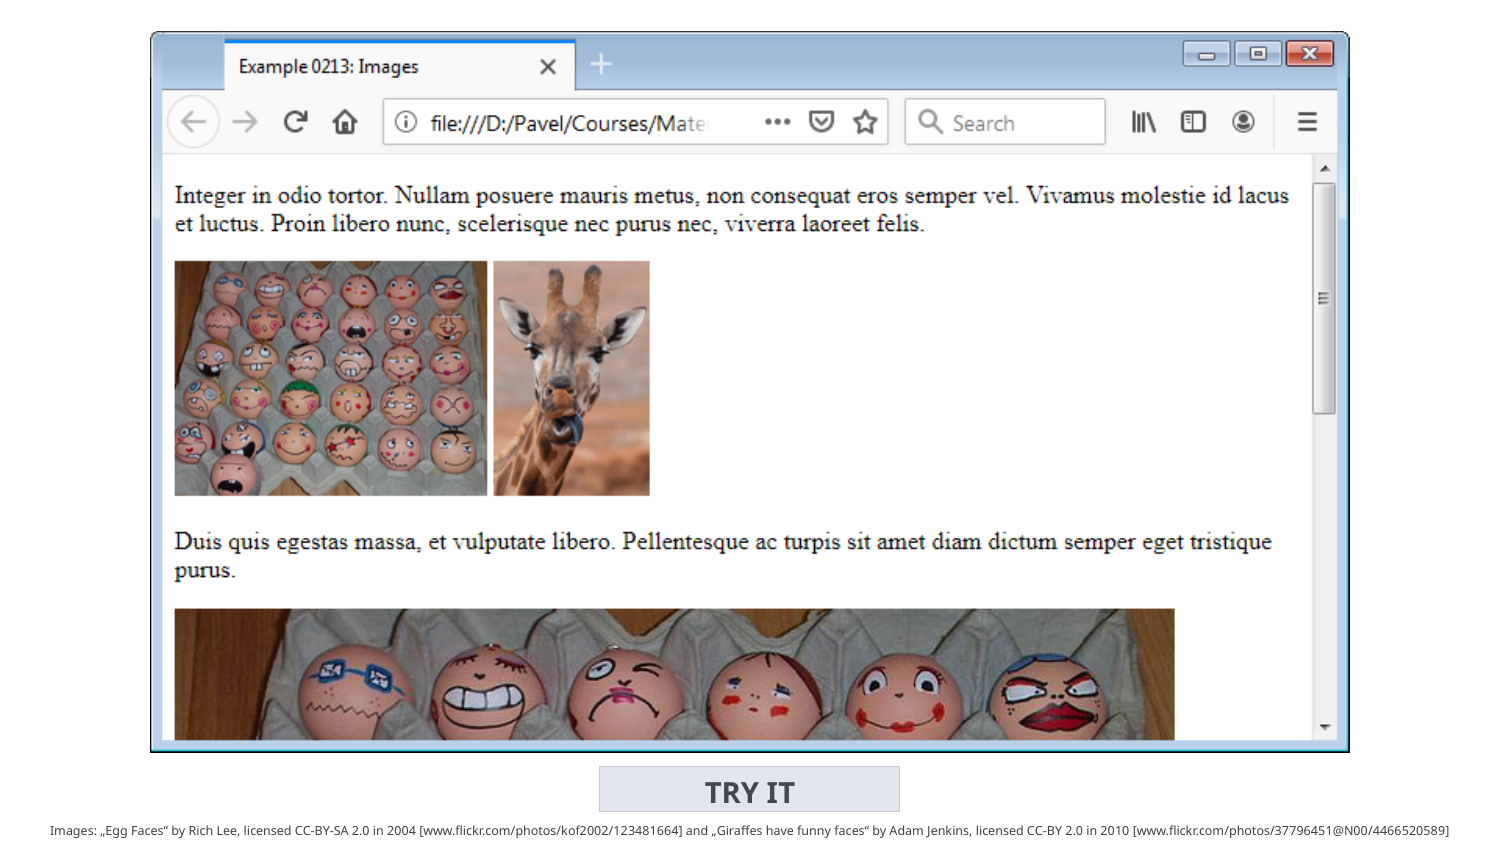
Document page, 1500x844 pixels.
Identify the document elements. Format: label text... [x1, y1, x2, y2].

text_box TRY IT [599, 766, 900, 812]
picture [149, 31, 1351, 753]
text_box Images: „Egg Faces“ by Rich Lee, licensed CC-BY-SA 2.0 in 2004 [www.flickr.com/photos/kof2002/123481664] and „Giraffes have funny faces“ by Adam Jenkins, licensed CC-BY 2.0 in 2010 [www.flickr.com/photos/37796451@N00/4466520589] [0, 815, 1500, 842]
